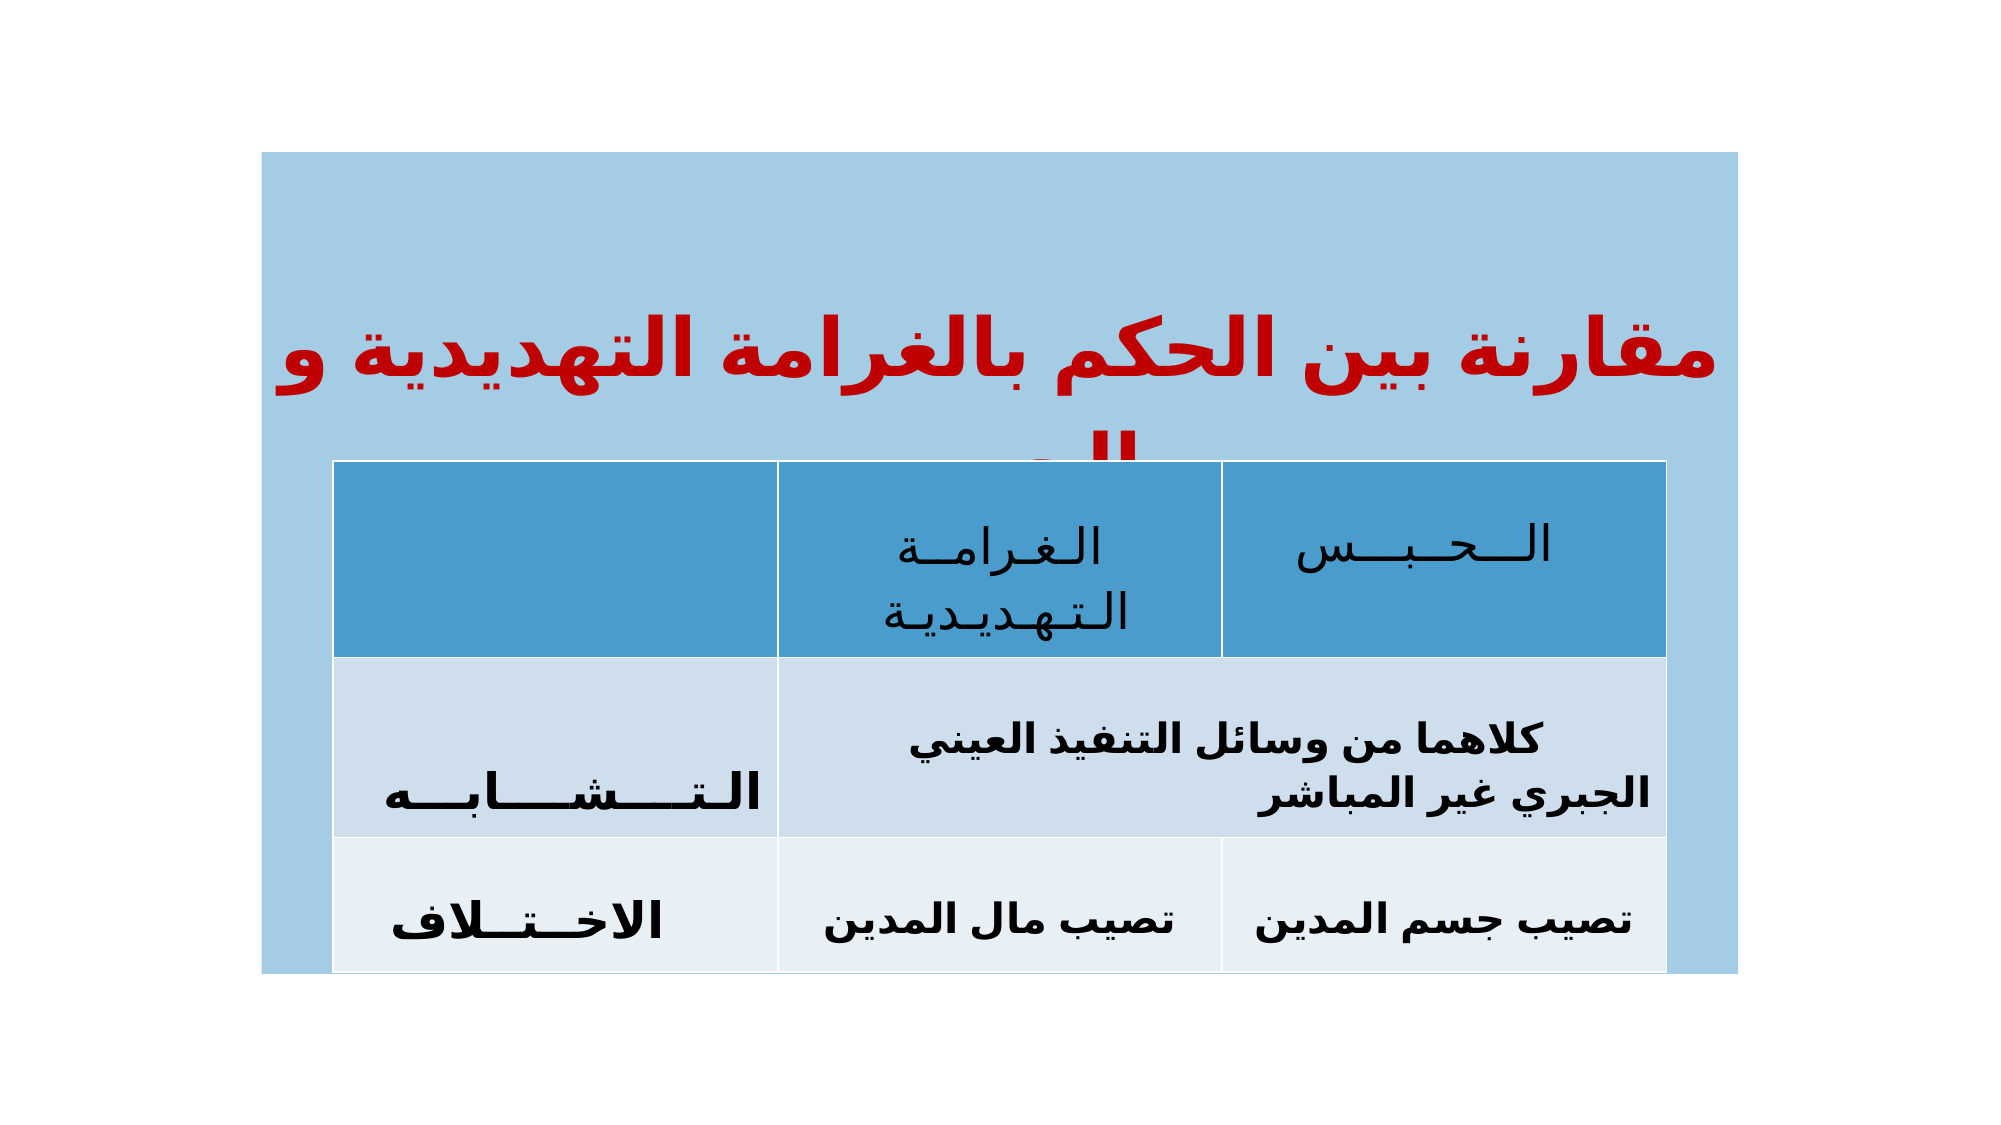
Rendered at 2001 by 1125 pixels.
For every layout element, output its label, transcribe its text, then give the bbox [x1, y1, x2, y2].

subtitle مقارنة بين الحكم بالغرامة التهديدية و الحبس [261, 152, 1739, 974]
table_header [334, 462, 777, 657]
table_cell تصيب مال المدين [779, 838, 1221, 971]
table_cell كلاهما من وسائل التنفيذ العيني الجبري غير المباشر [779, 658, 1666, 837]
table_header الـــحــبـــس [1223, 462, 1666, 657]
table_cell تصيب جسم المدين [1223, 838, 1666, 971]
table_header الـغـرامــة الـتـهـديـديـة [779, 462, 1221, 657]
table_cell الـتــــشــــابـــه [334, 658, 777, 837]
table_cell الاخــتــلاف [334, 838, 777, 971]
